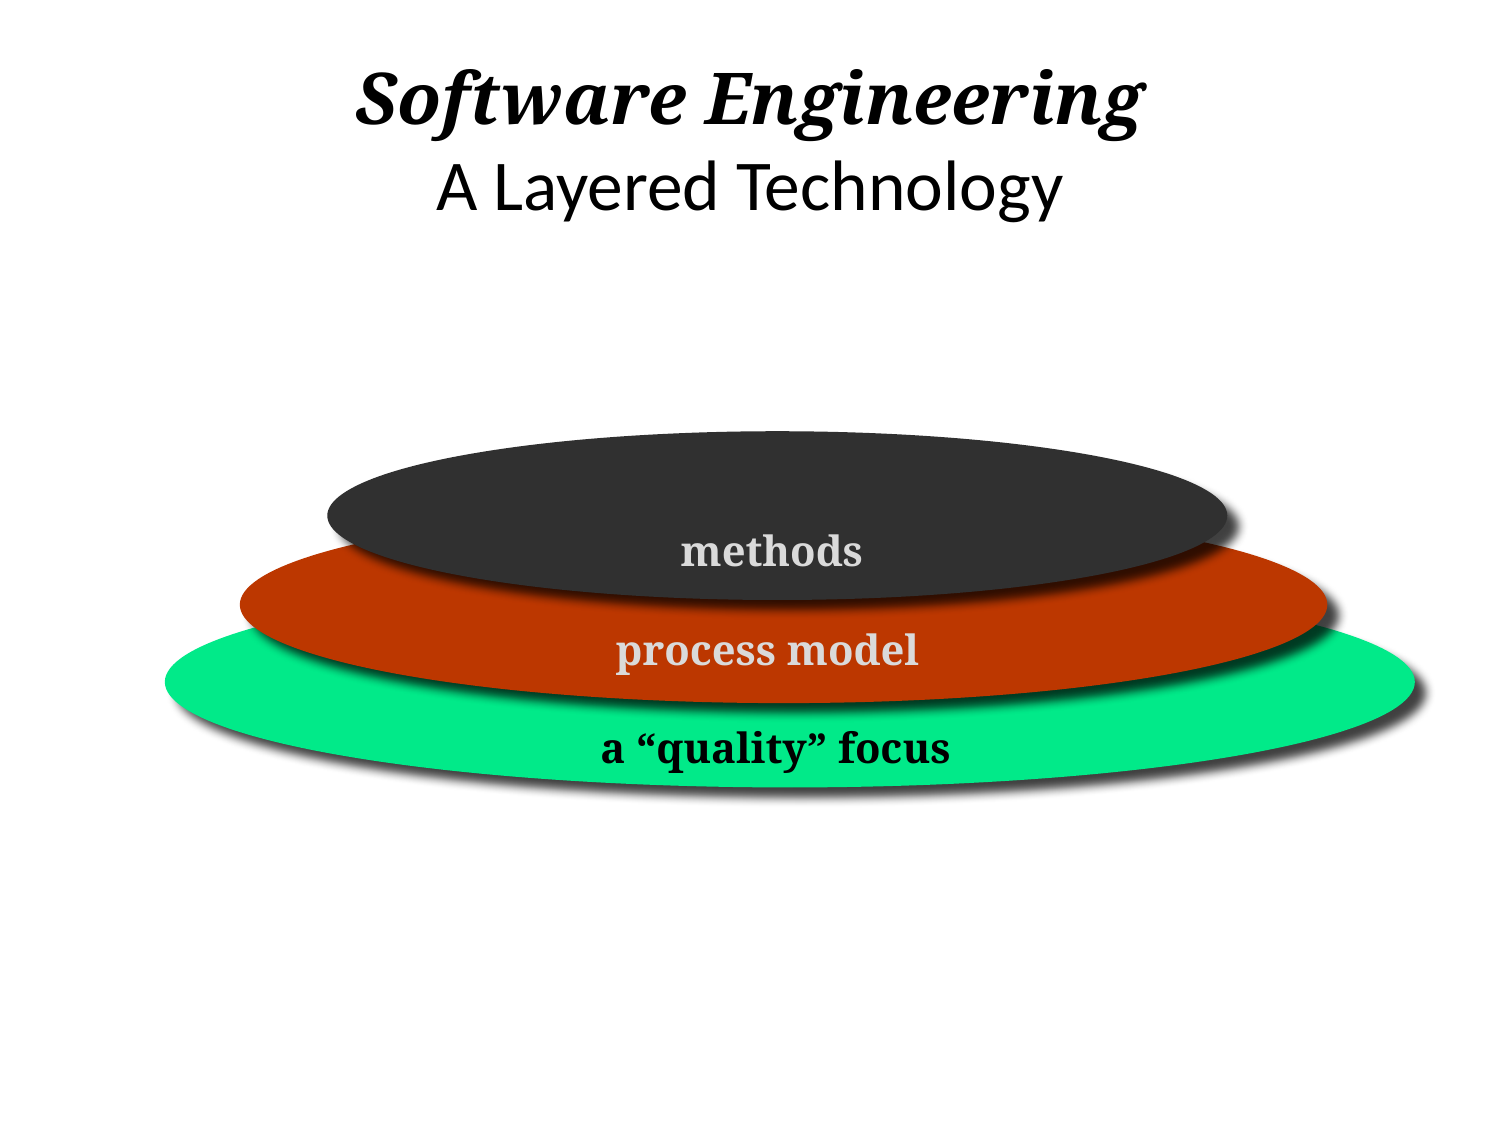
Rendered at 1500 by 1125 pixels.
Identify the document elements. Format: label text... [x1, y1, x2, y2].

text_box [164, 629, 1415, 788]
title Software Engineering A Layered Technology [75, 45, 1425, 233]
text_box a “quality” focus [585, 714, 966, 780]
text_box process model [600, 616, 934, 681]
text_box [239, 547, 1328, 704]
text_box methods [665, 517, 878, 583]
text_box [327, 431, 1228, 601]
